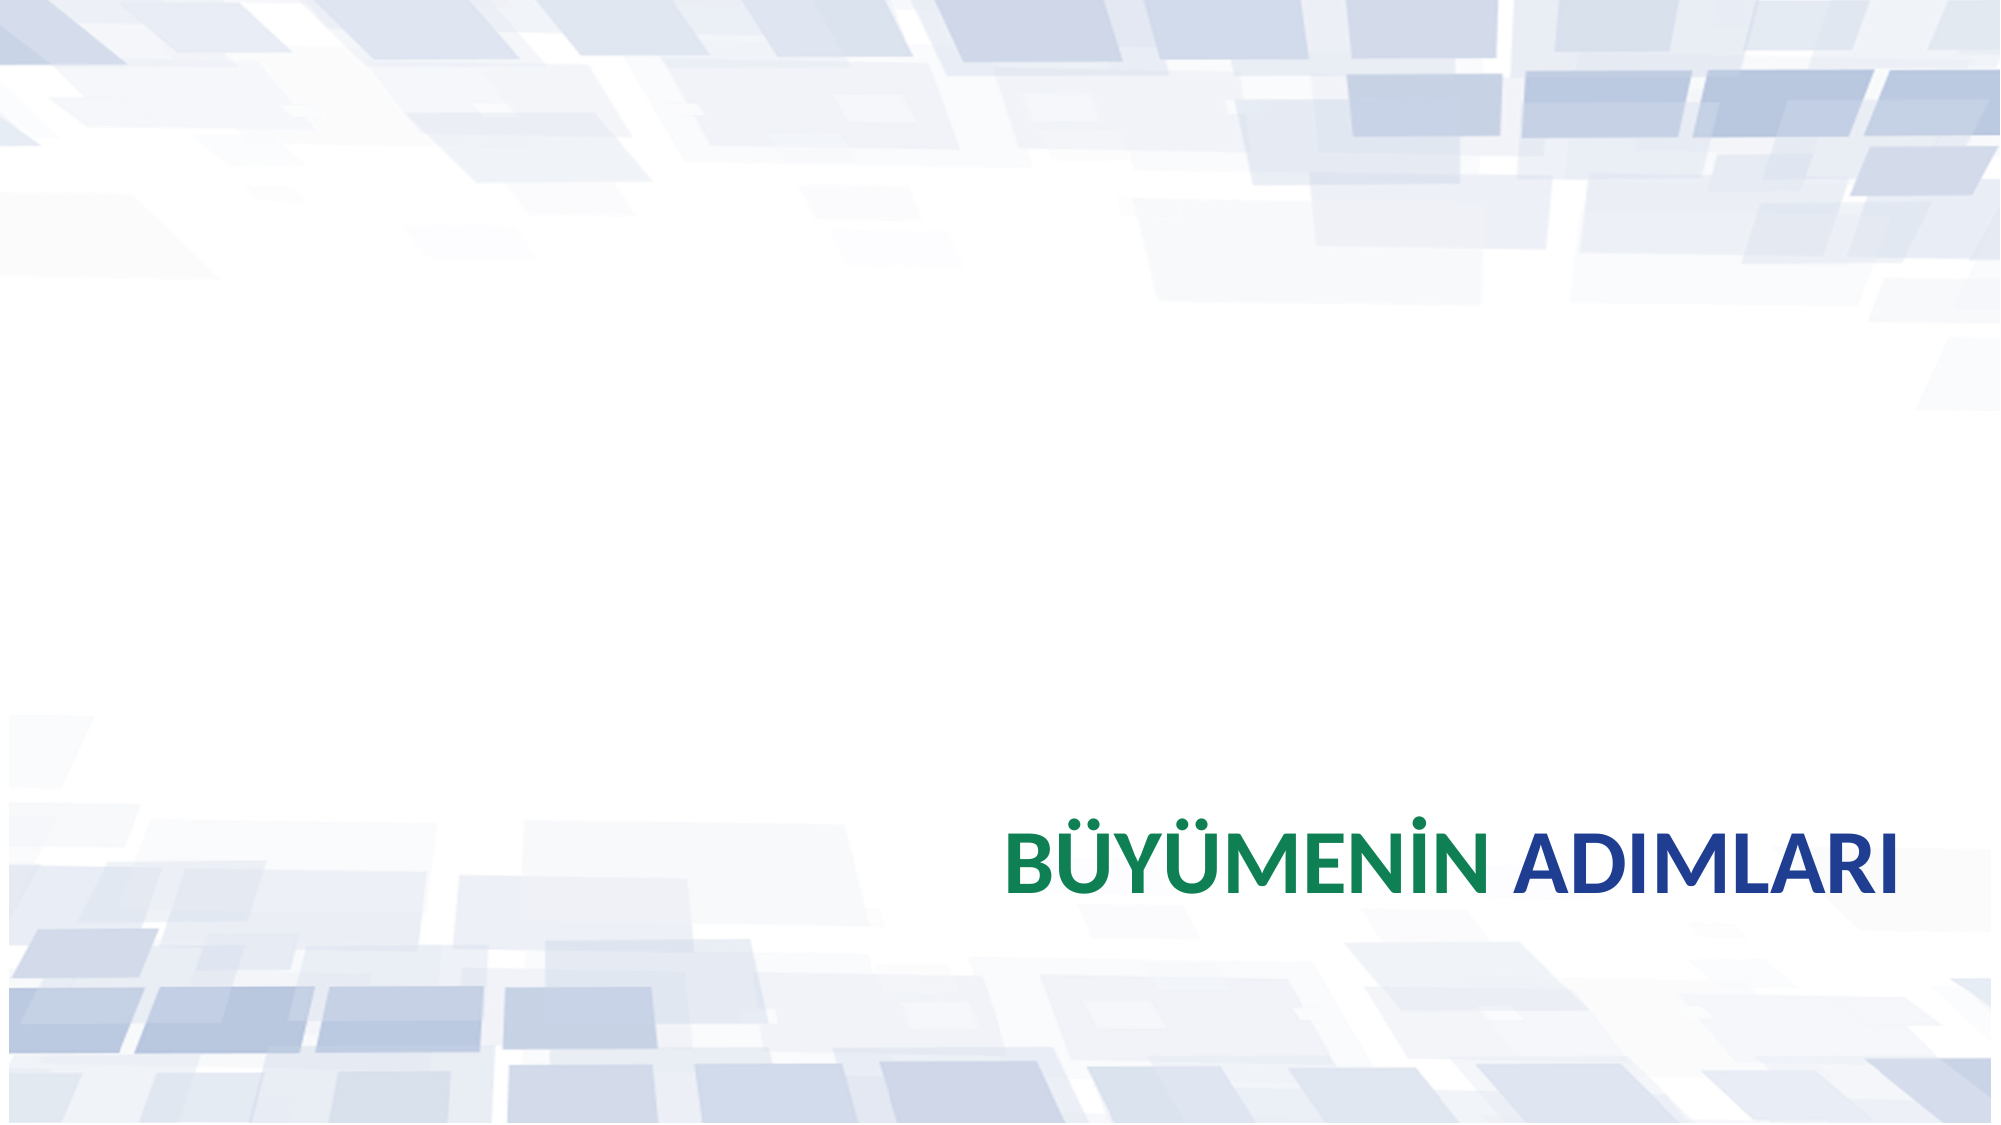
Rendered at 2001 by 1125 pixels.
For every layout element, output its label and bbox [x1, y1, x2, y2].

picture [0, 0, 2000, 412]
picture [9, 715, 1991, 1124]
